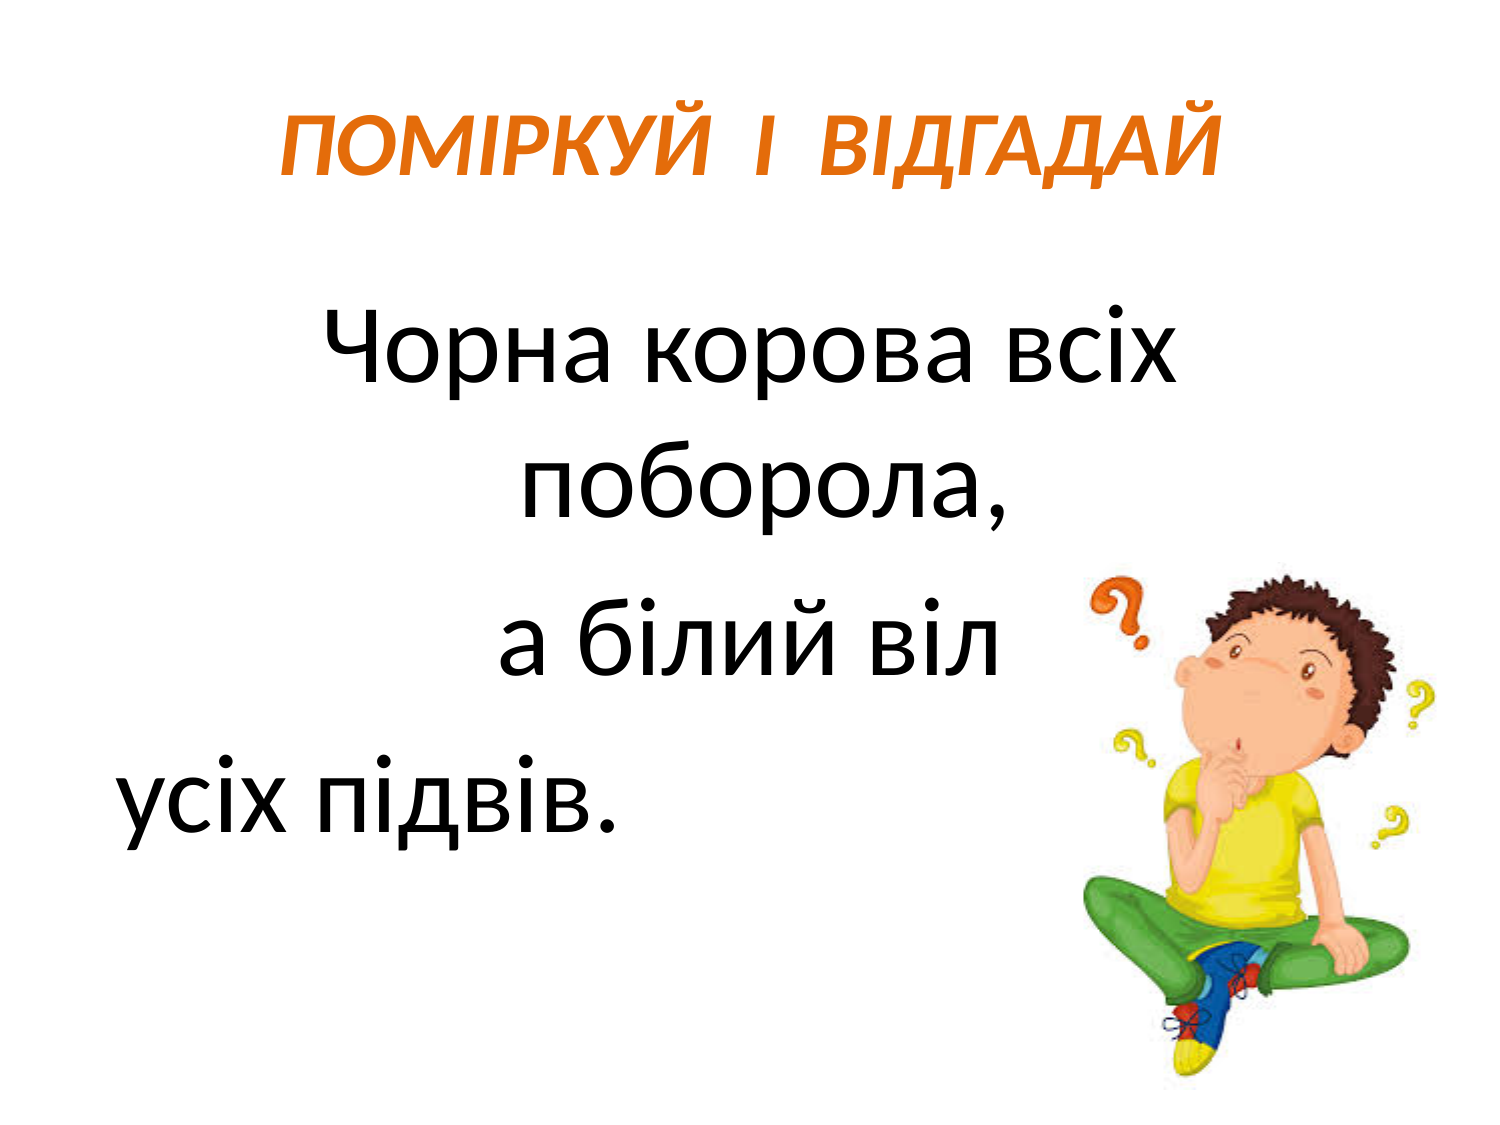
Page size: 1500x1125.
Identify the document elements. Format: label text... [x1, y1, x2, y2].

title ПОМІРКУЙ І ВІДГАДАЙ [75, 45, 1425, 233]
list Чорна корова всіх поборола, а білий віл усіх підвів. [75, 262, 1425, 882]
picture [1068, 562, 1451, 1090]
